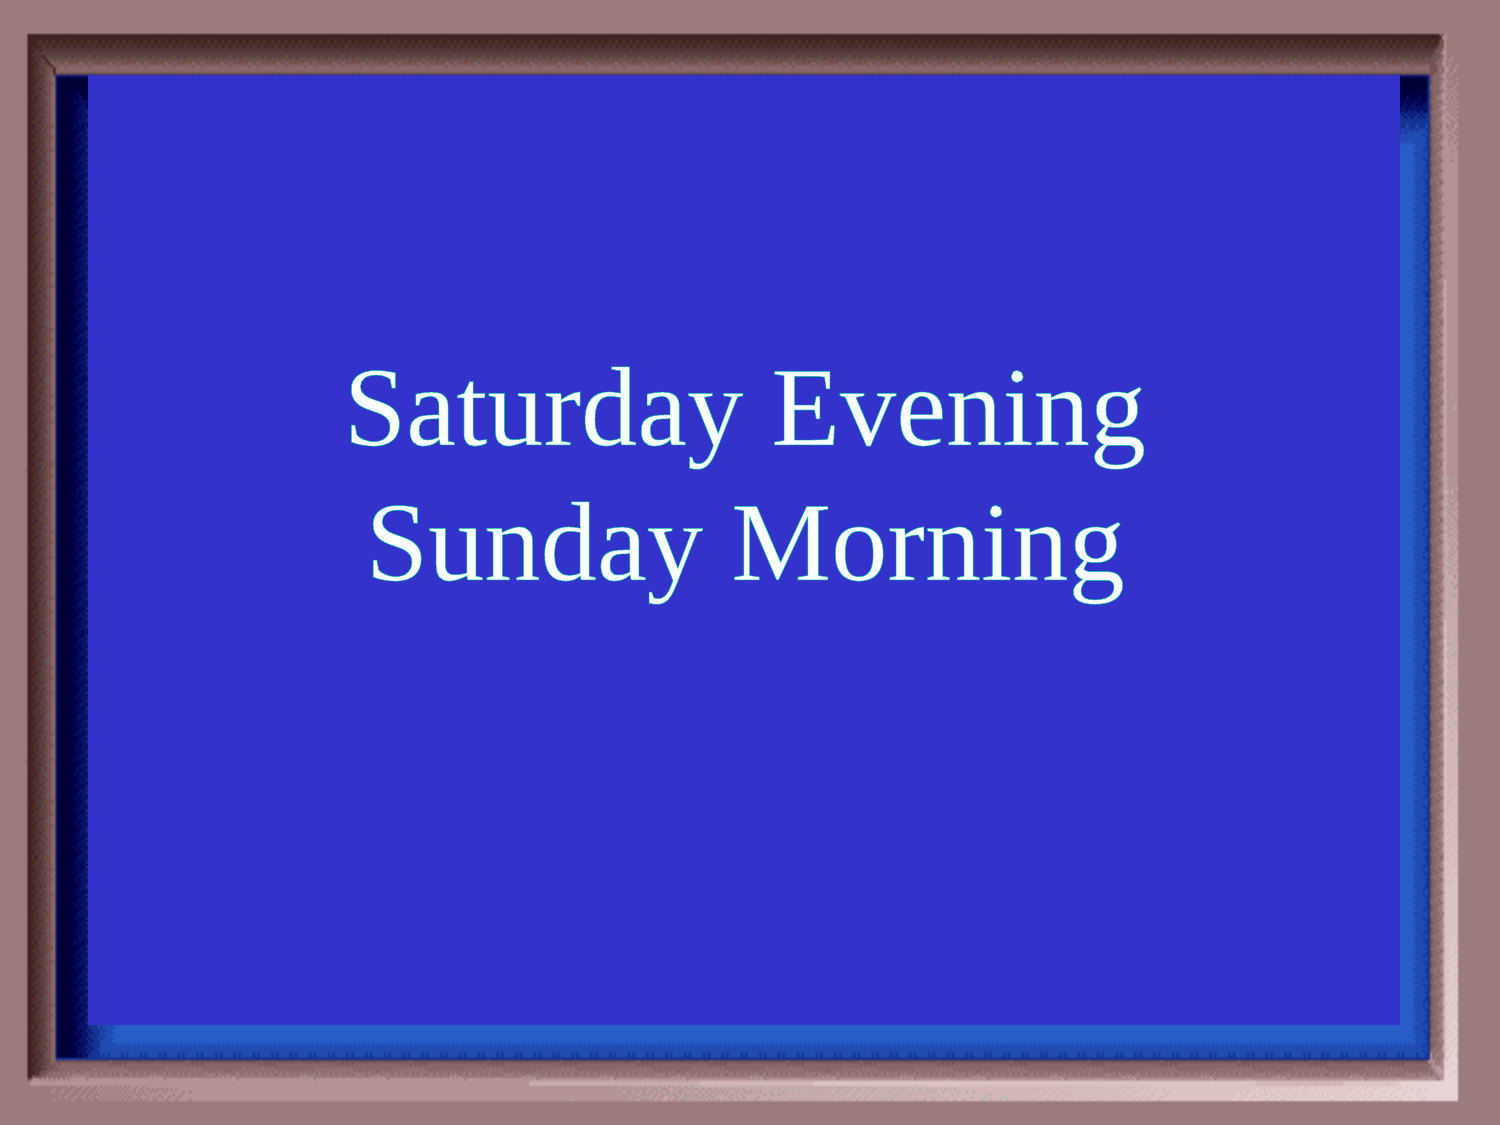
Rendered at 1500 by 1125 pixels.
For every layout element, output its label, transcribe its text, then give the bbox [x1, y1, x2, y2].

text_box Saturday Evening Sunday Morning [328, 324, 1163, 610]
picture [0, 0, 1500, 1125]
text_box [87, 75, 1401, 1026]
